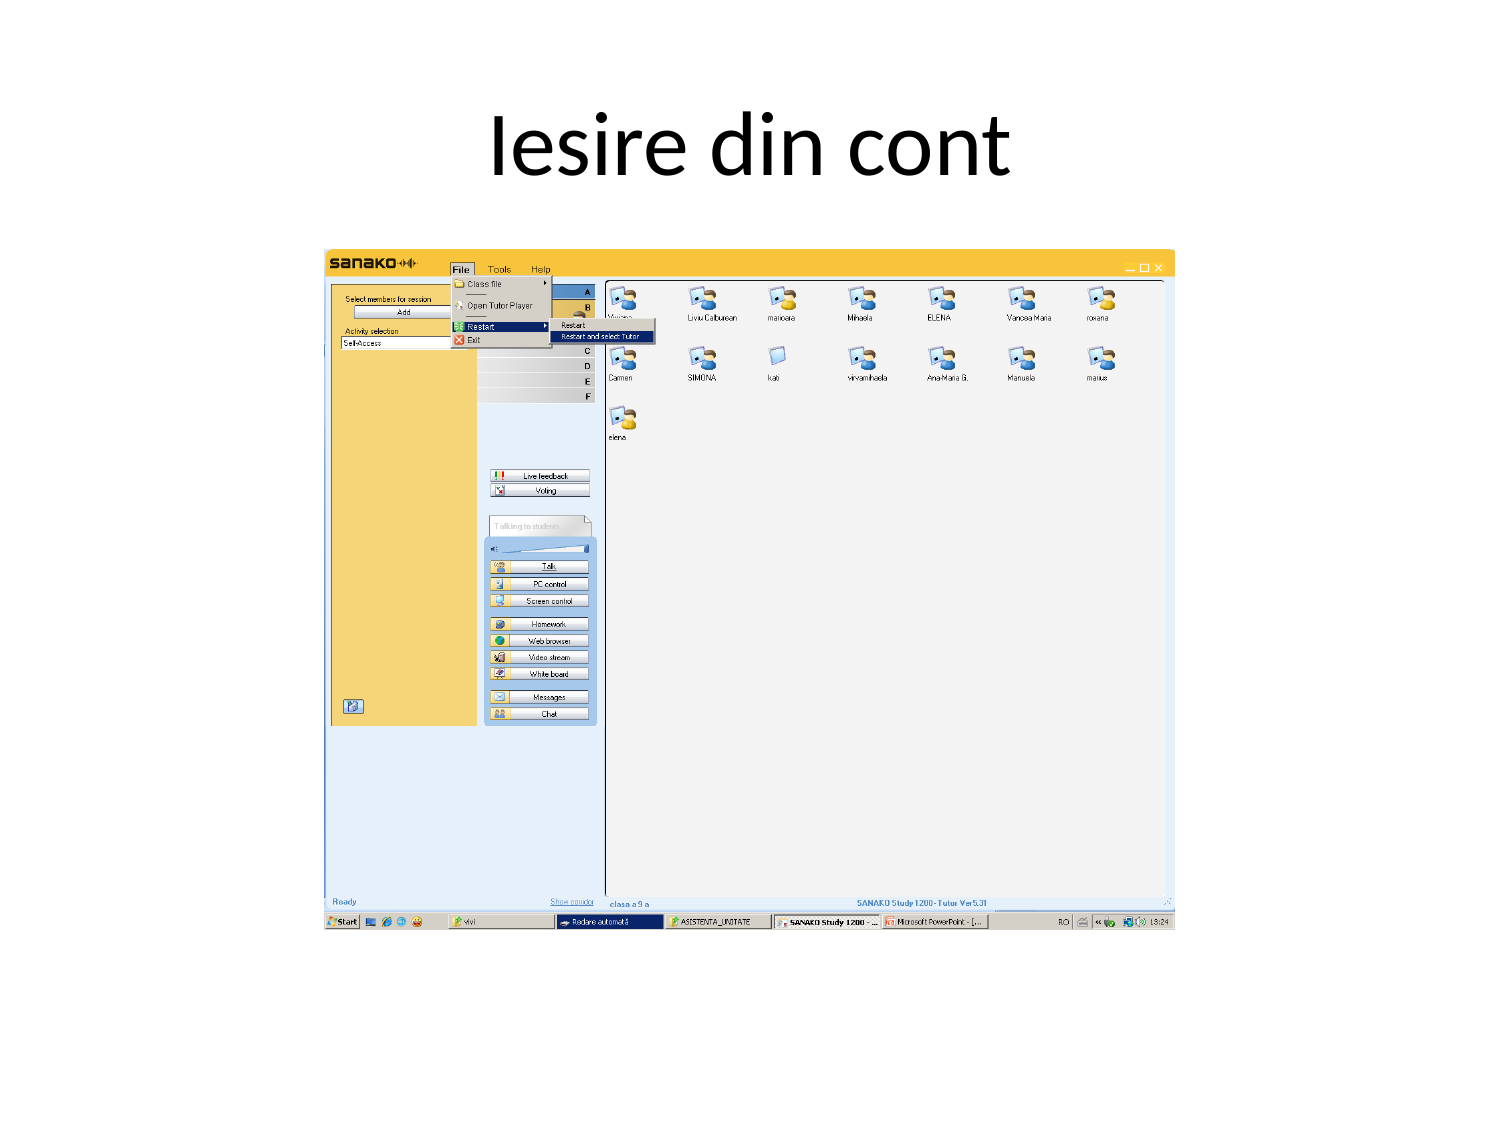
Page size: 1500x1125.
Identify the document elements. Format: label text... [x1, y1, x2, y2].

picture [324, 249, 1176, 931]
title Iesire din cont [75, 45, 1425, 233]
